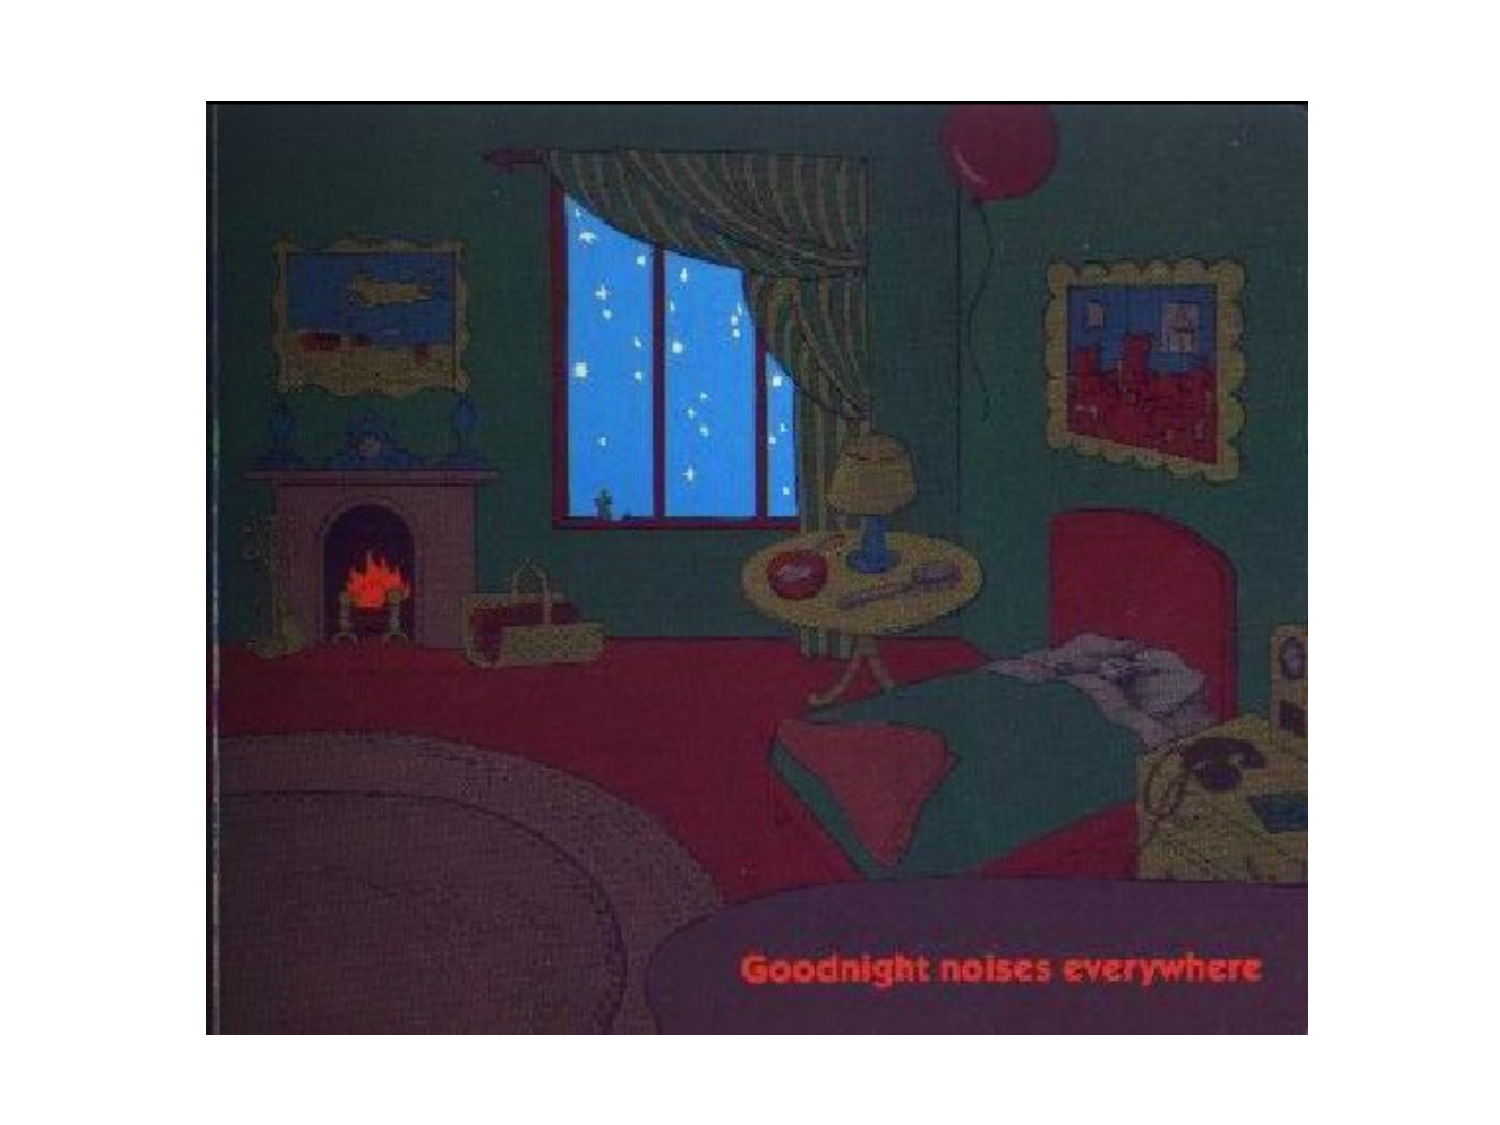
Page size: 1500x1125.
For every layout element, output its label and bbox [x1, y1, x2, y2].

picture [206, 101, 1308, 1036]
